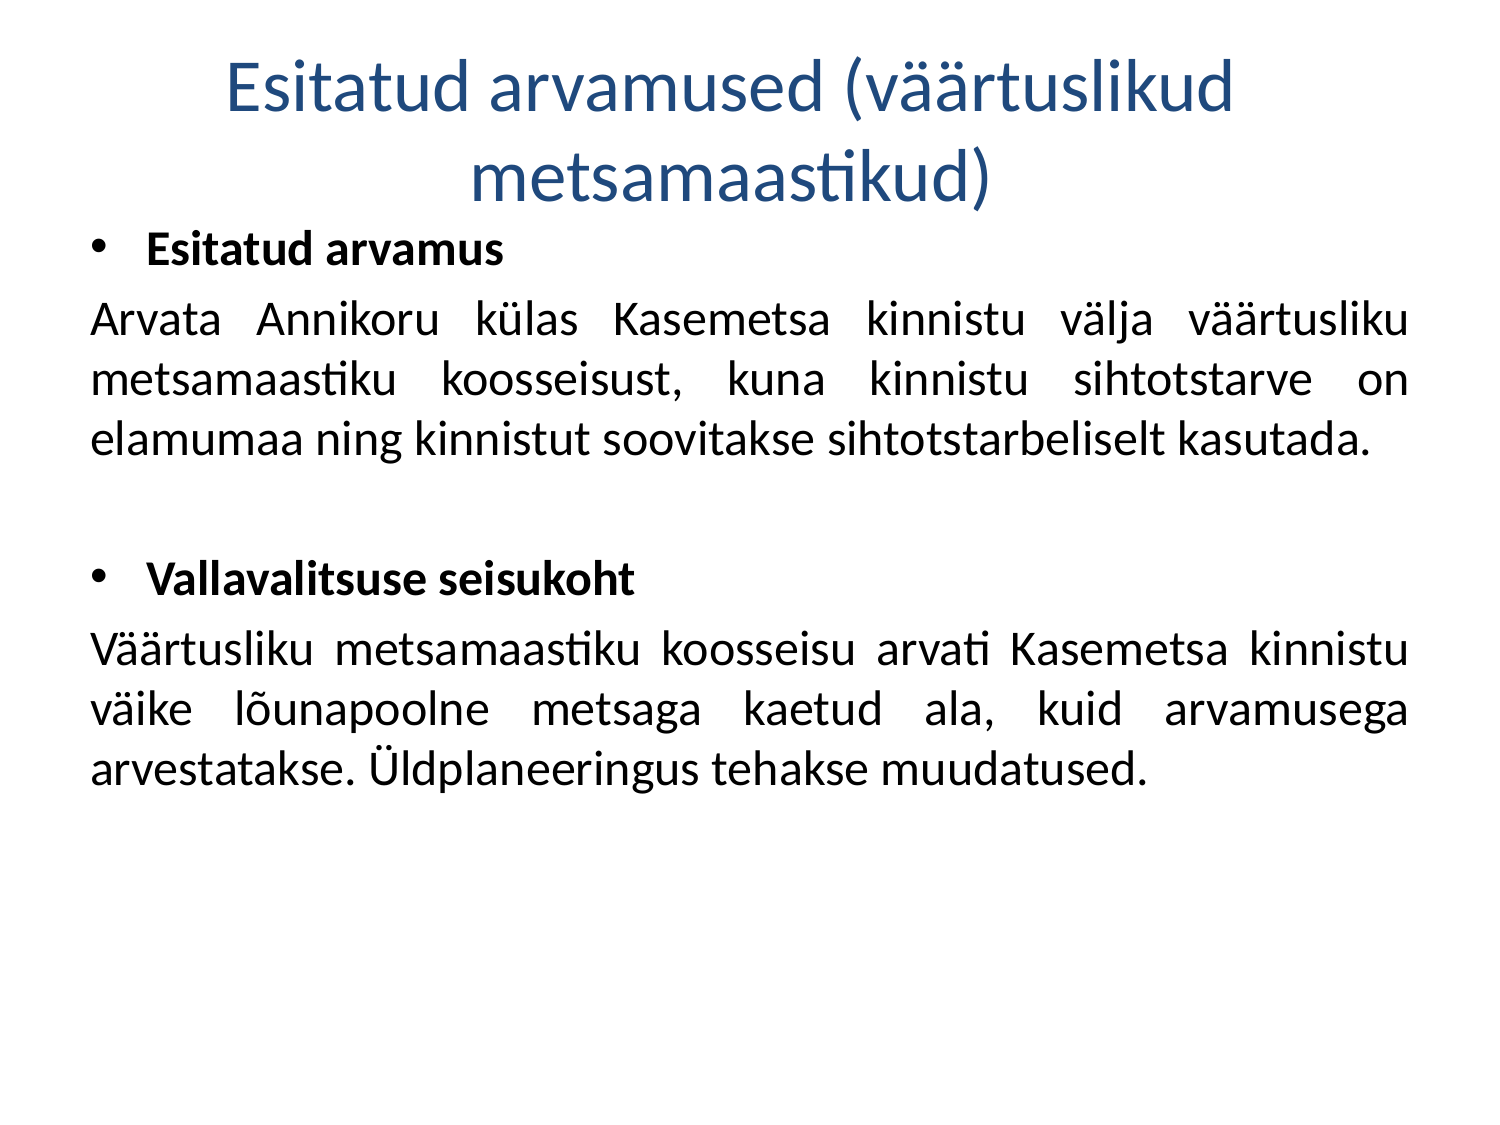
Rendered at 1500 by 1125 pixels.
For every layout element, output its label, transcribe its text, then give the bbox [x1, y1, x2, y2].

title Esitatud arvamused (väärtuslikud metsamaastikud) [75, 45, 1388, 208]
list Esitatud arvamus Arvata Annikoru külas Kasemetsa kinnistu välja väärtusliku metsamaastiku koosseisust, kuna kinnistu sihtotstarve on elamumaa ning kinnistut soovitakse sihtotstarbeliselt kasutada. Vallavalitsuse seisukoht Väärtusliku metsamaastiku koosseisu arvati Kasemetsa kinnistu väike lõunapoolne metsaga kaetud ala, kuid arvamusega arvestatakse. Üldplaneeringus tehakse muudatused. [75, 208, 1425, 1005]
